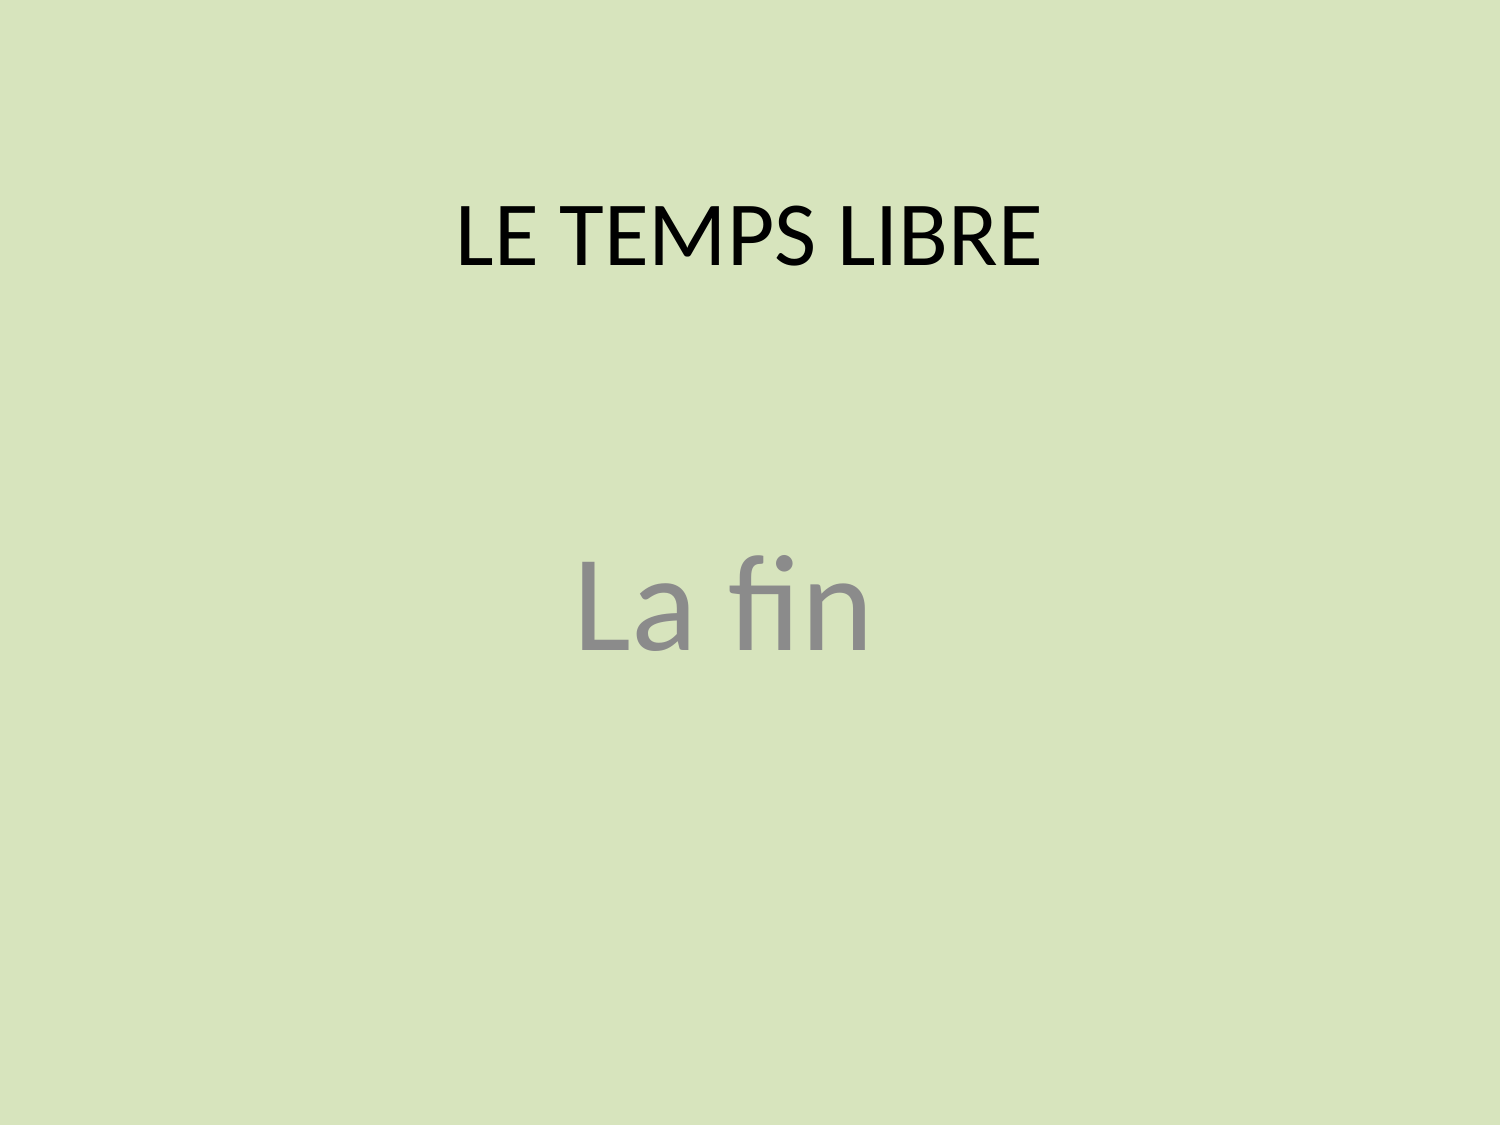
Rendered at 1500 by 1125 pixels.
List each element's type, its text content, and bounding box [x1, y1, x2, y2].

subtitle La fin [435, 505, 1043, 793]
title LE TEMPS LIBRE [112, 108, 1388, 350]
